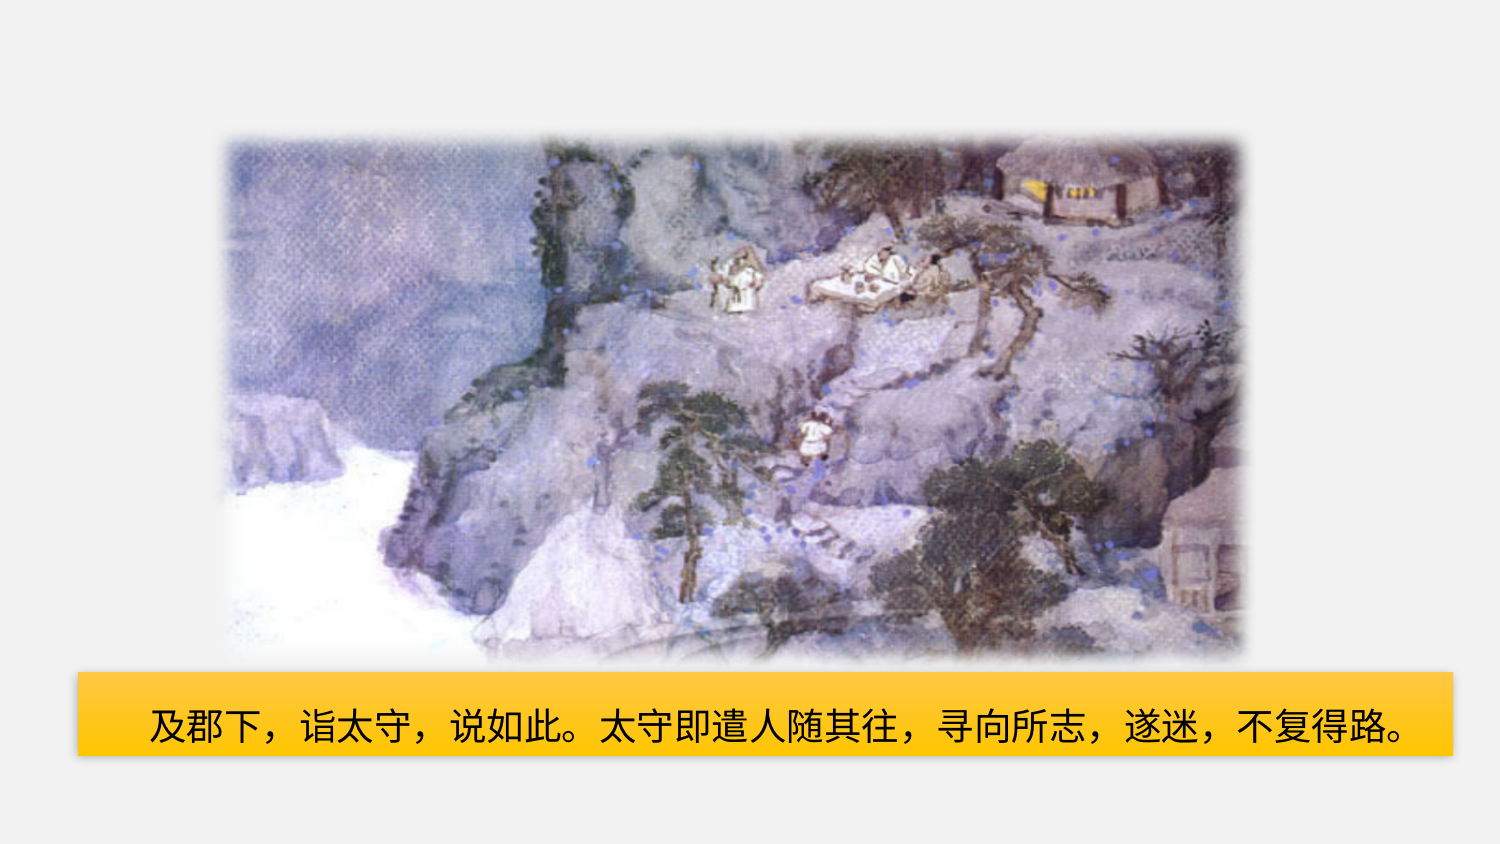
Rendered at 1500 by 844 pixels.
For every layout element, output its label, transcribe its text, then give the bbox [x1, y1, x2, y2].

text_box 及郡下，诣太守，说如此。太守即遣人随其往，寻向所志，遂迷，不复得路。 [78, 672, 1454, 756]
picture [210, 125, 1257, 673]
